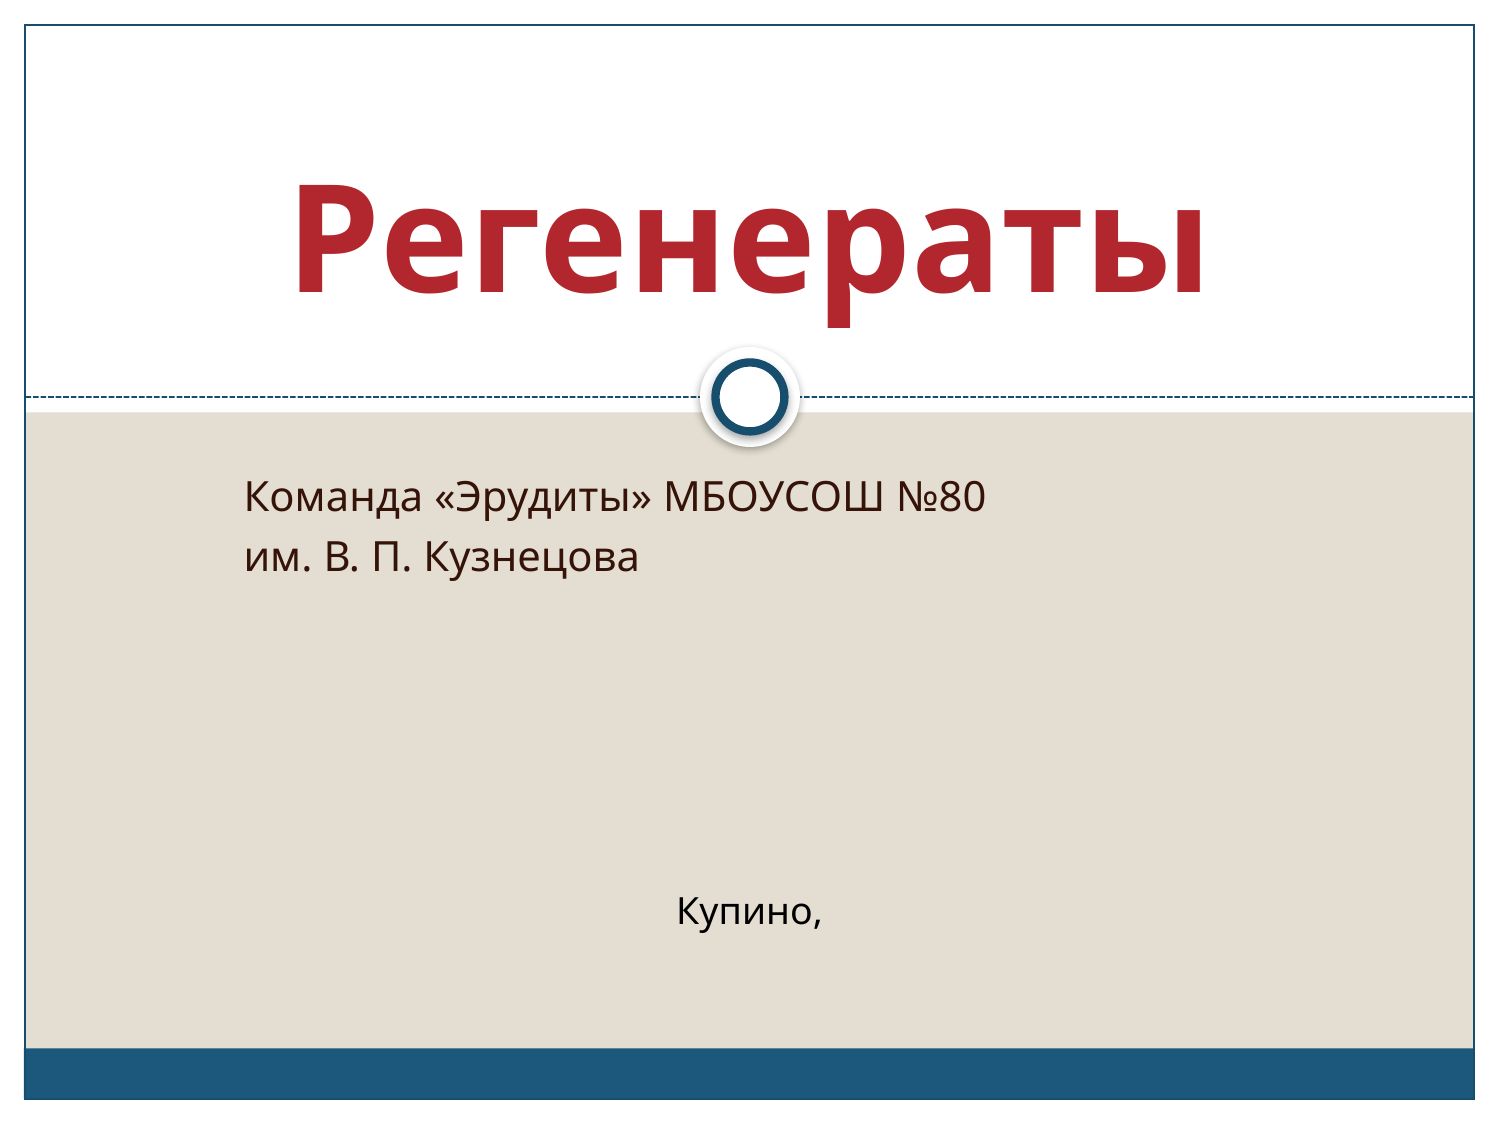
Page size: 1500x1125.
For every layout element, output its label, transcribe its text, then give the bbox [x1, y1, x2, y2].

title Регенераты [112, 42, 1388, 331]
subtitle Команда «Эрудиты» МБОУСОШ №80 им. В. П. Кузнецова [225, 462, 1275, 750]
text_box Купино, [513, 879, 986, 940]
